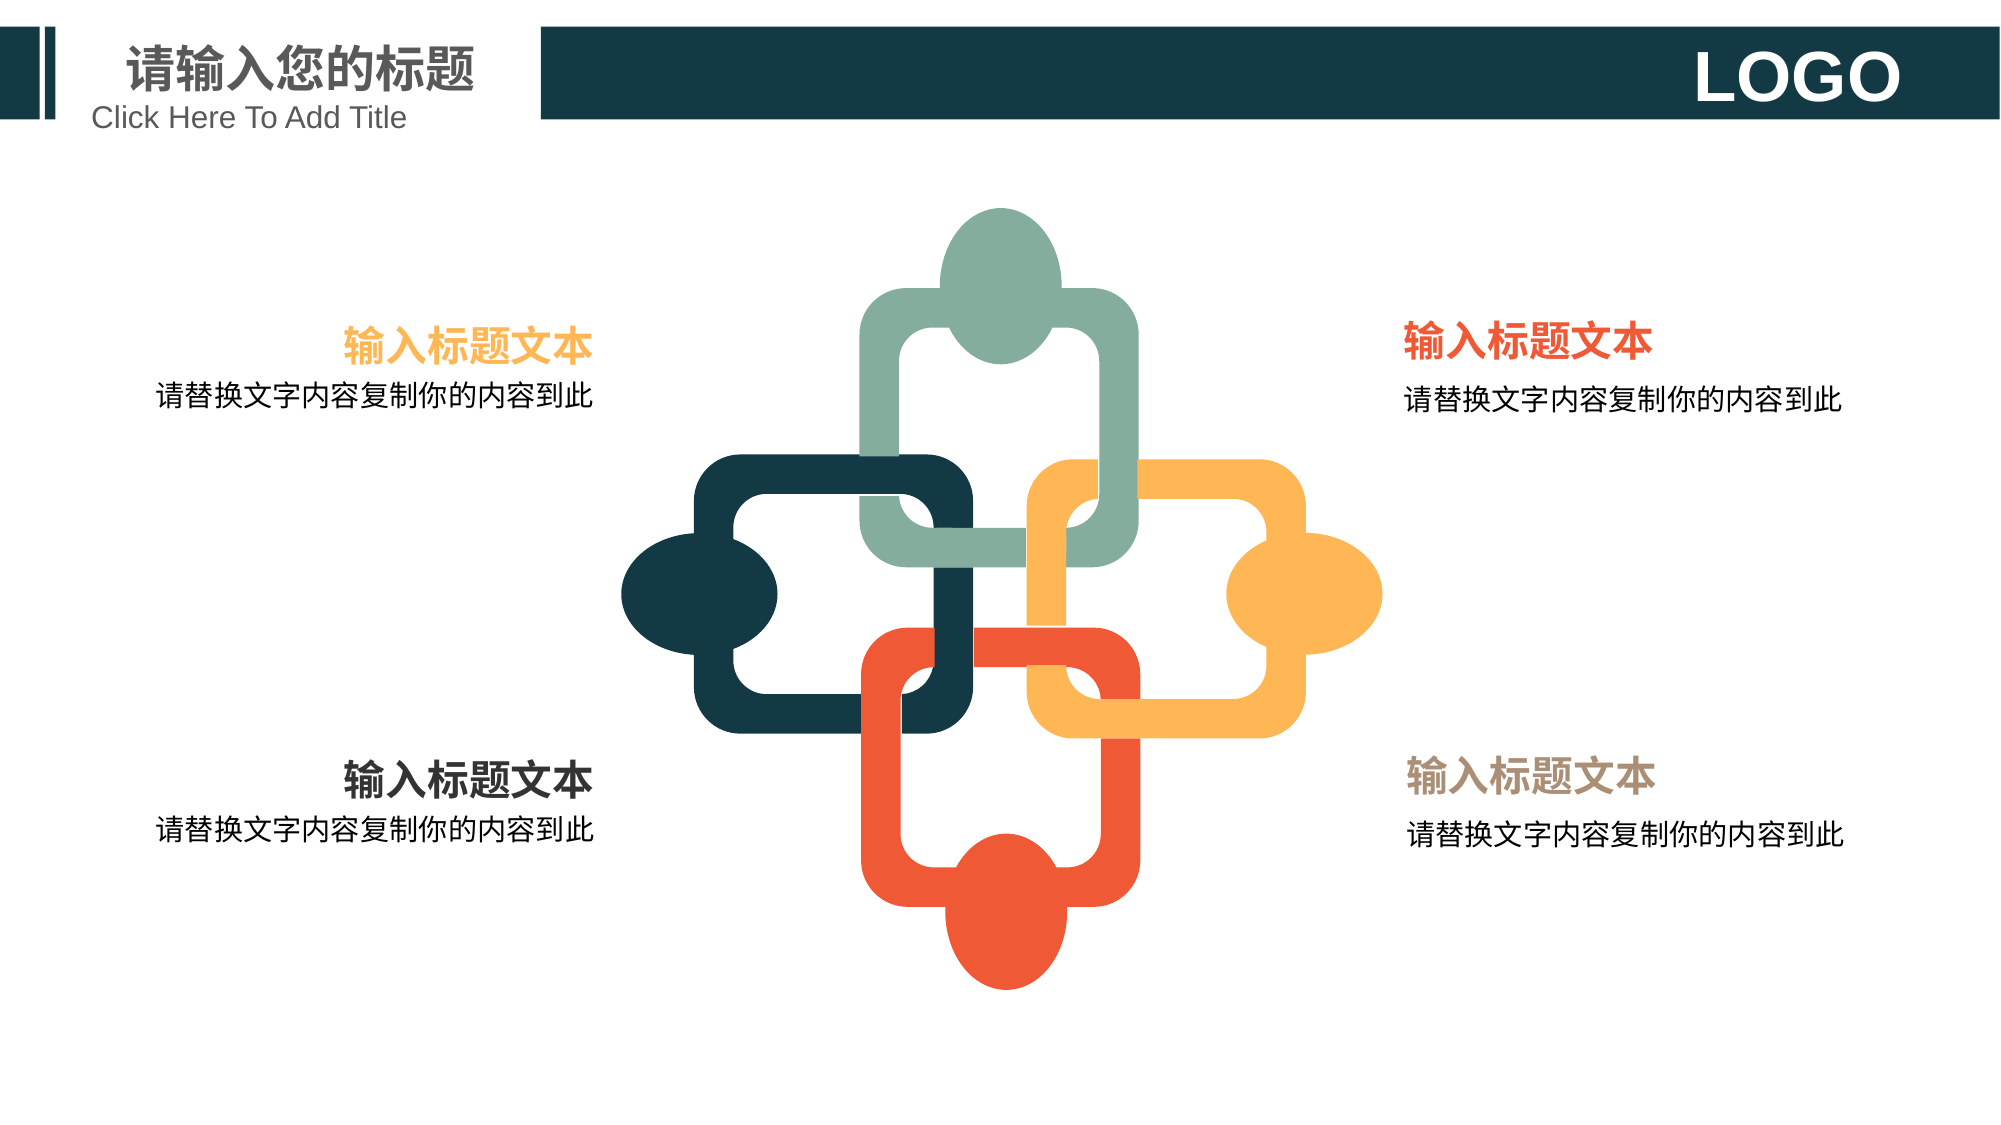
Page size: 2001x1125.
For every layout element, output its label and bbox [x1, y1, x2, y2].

text_box [117, 319, 595, 456]
text_box [621, 208, 1383, 990]
text_box [1403, 314, 1881, 456]
text_box [1406, 748, 1883, 890]
text_box [116, 753, 595, 890]
